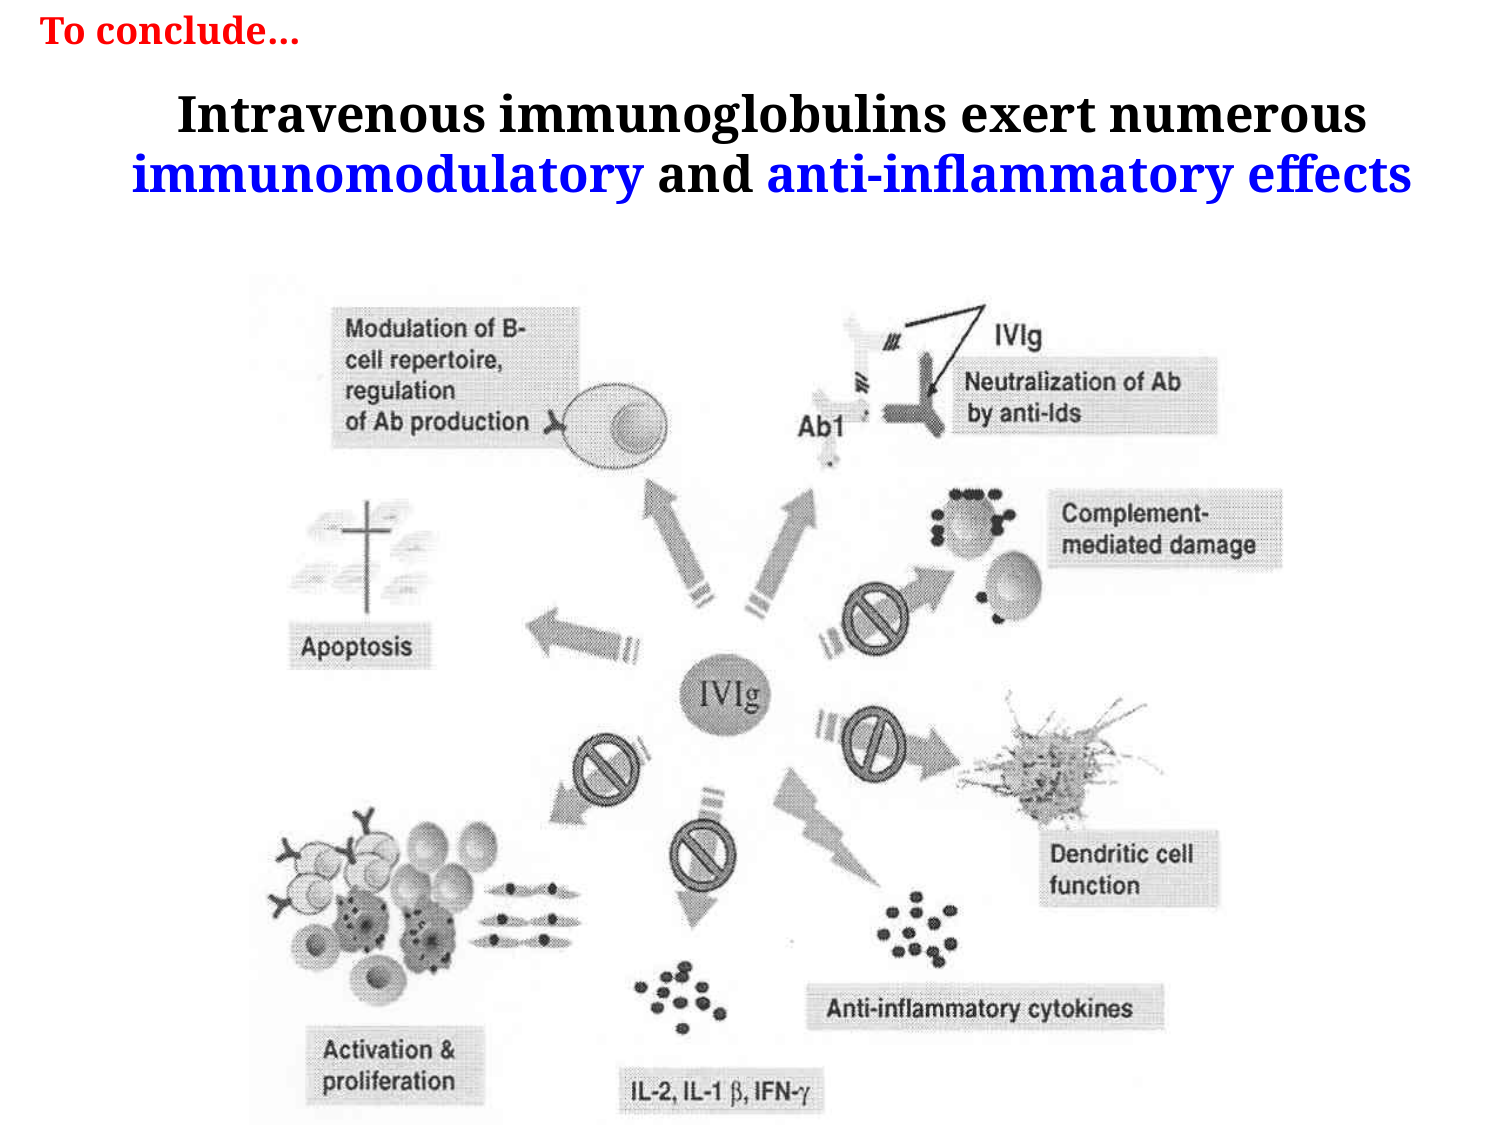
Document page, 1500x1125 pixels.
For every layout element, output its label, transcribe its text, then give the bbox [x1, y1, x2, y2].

text_box To conclude... [24, 0, 588, 60]
title Intravenous immunoglobulins exert numerous immunomodulatory and anti-inflammatory effects [41, 75, 1500, 218]
picture [249, 274, 1288, 1125]
